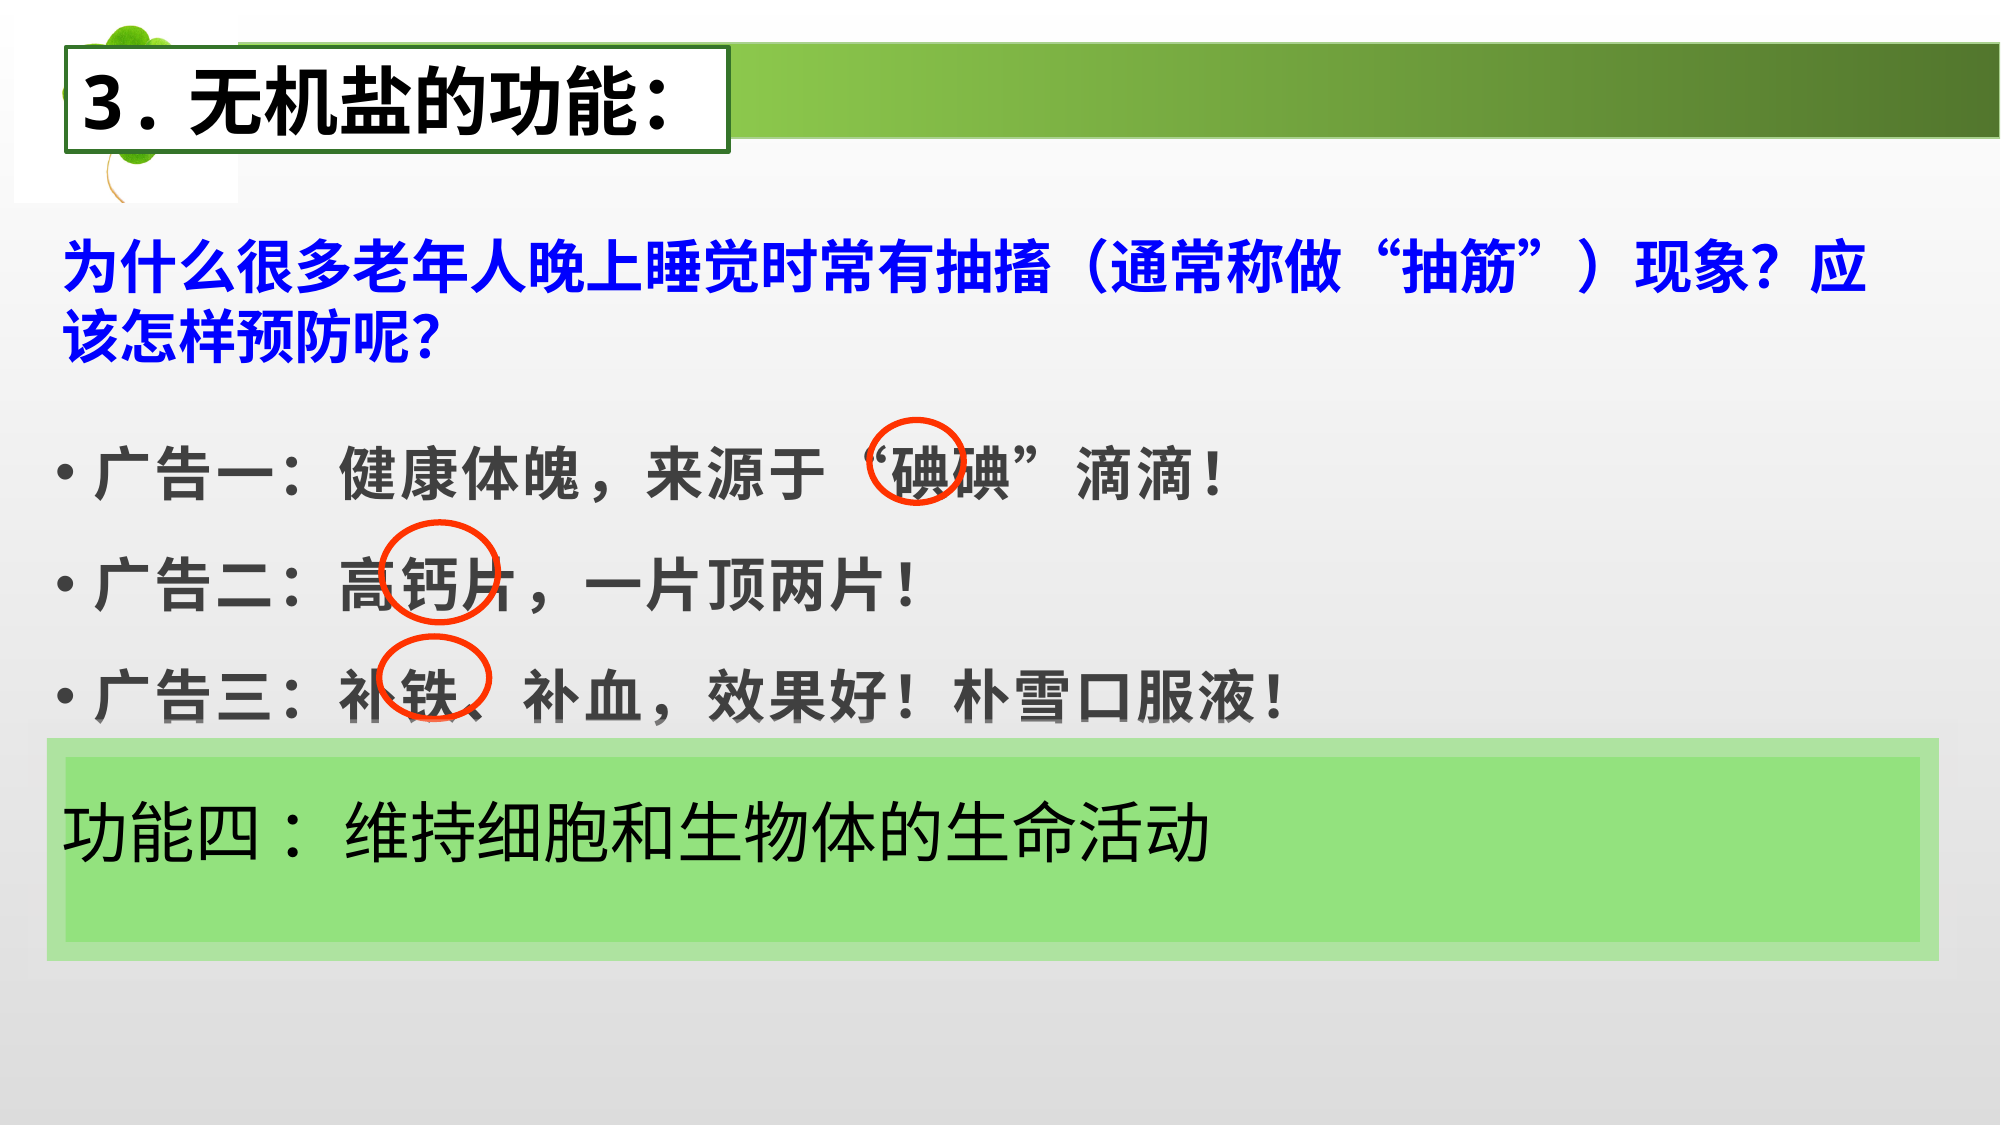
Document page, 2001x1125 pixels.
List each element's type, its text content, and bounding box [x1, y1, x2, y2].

text_box 功能四 ：维持细胞和生物体的生命活动 [46, 738, 1939, 961]
text_box [869, 419, 964, 503]
list 广告一：健康体魄，来源于“碘碘”滴滴！ 广告二：高钙片，一片顶两片！ 广告三：补铁、补血，效果好！朴雪口服液！ [39, 415, 1873, 856]
text_box 3.无机盐的功能： [66, 46, 729, 152]
text_box [379, 636, 490, 719]
picture [14, 0, 238, 203]
text_box [381, 522, 499, 623]
text_box 为什么很多老年人晚上睡觉时常有抽搐（通常称做“抽筋”）现象？应该怎样预防呢？ [46, 222, 1890, 378]
